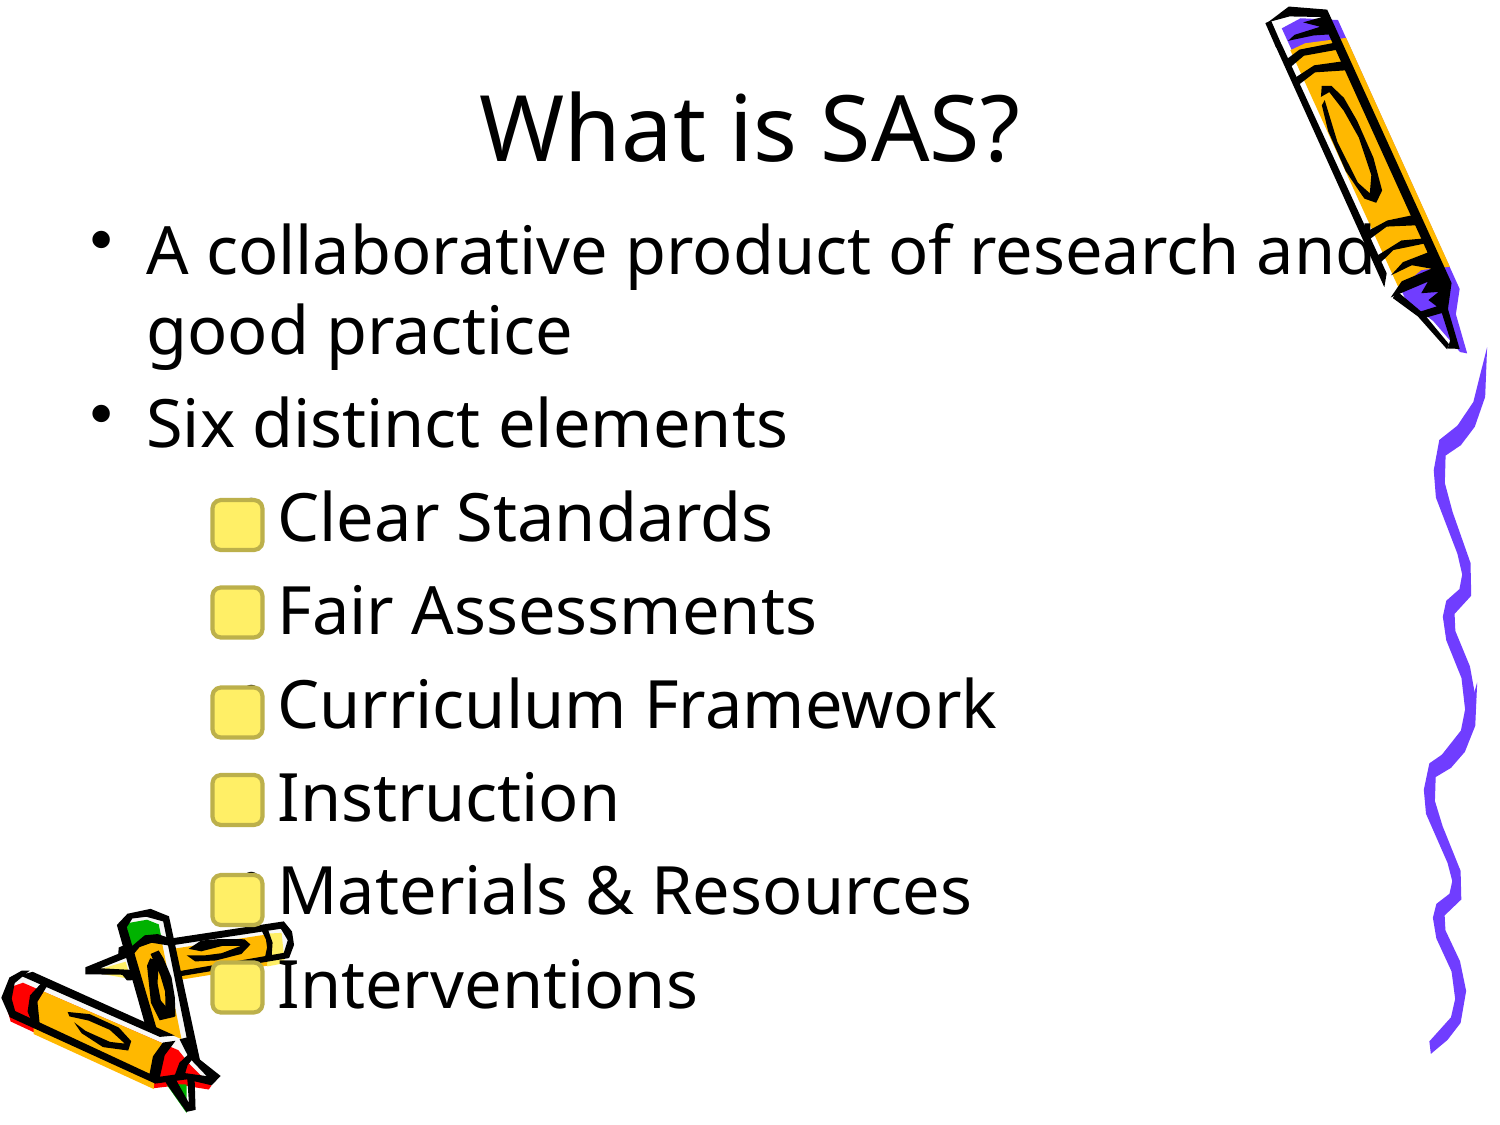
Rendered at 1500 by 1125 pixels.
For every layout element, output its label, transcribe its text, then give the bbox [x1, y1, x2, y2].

text_box [210, 960, 265, 1015]
text_box [210, 685, 265, 740]
text_box [210, 585, 265, 640]
text_box [210, 872, 265, 928]
list A collaborative product of research and good practice Six distinct elements Clear Standards Fair Assessments Curriculum Framework Instruction Materials & Resources Interventions [74, 199, 1426, 1125]
text_box [210, 772, 265, 828]
title What is SAS? [74, 44, 1426, 188]
text_box [210, 497, 265, 553]
